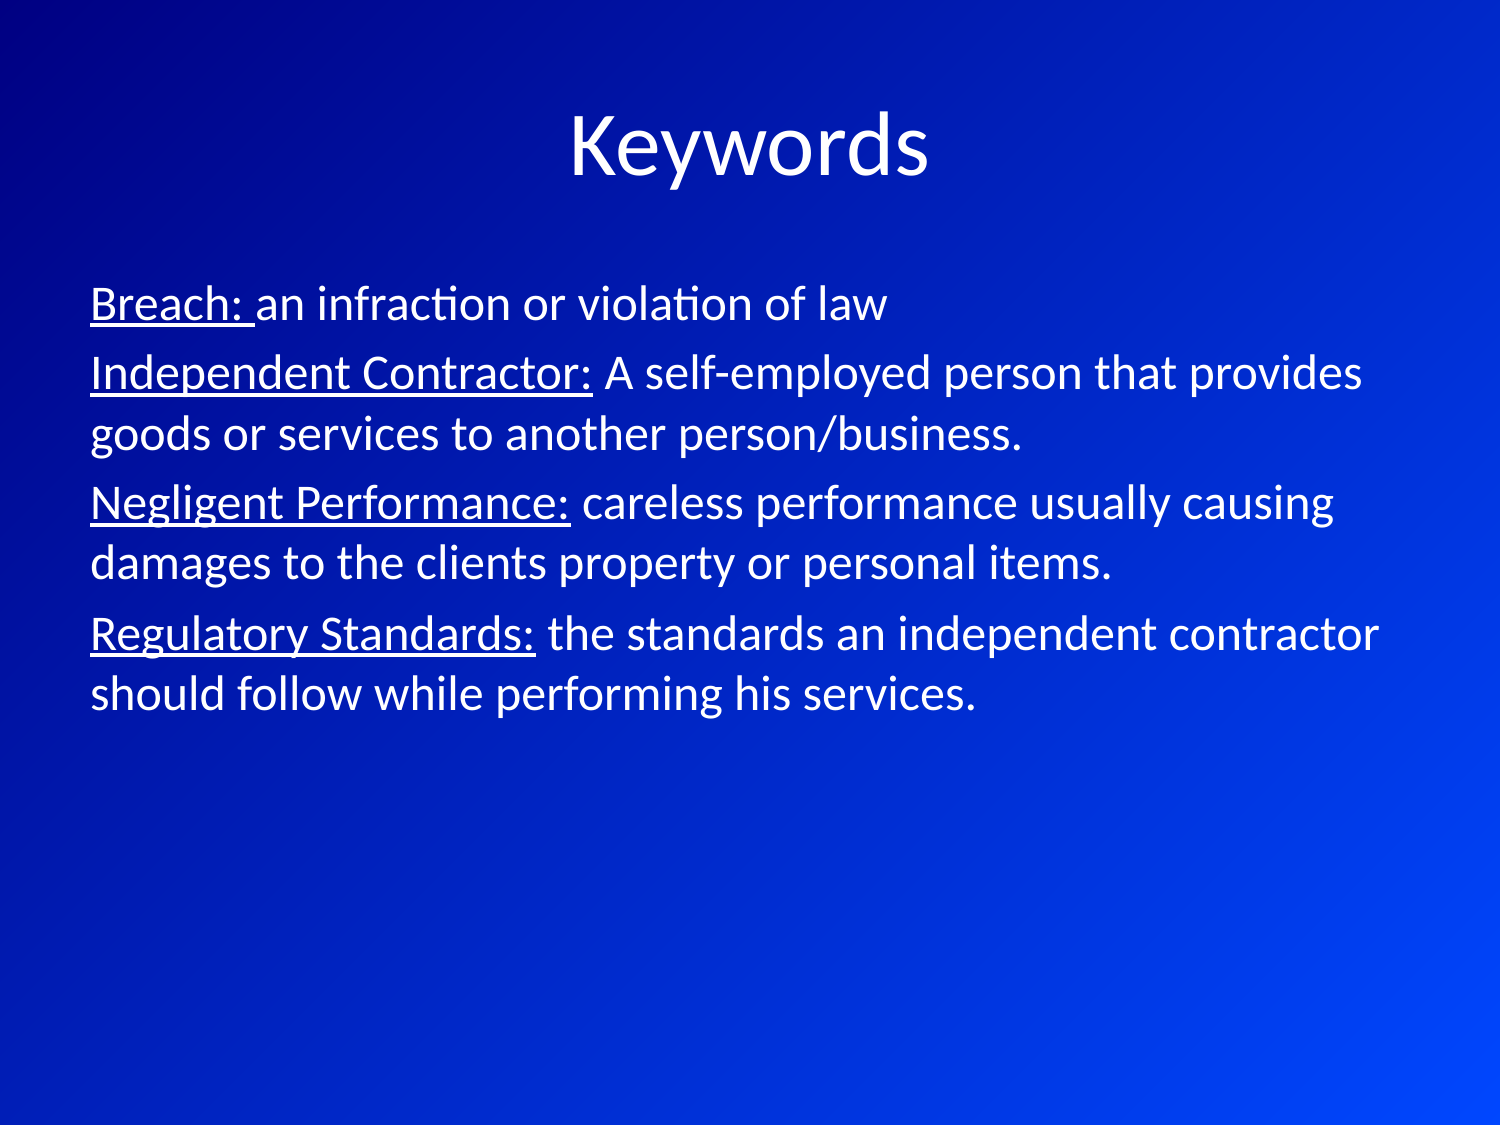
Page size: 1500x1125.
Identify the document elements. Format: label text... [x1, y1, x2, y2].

list Breach: an infraction or violation of law Independent Contractor: A self-employed person that provides goods or services to another person/business. Negligent Performance: careless performance usually causing damages to the clients property or personal items. Regulatory Standards: the standards an independent contractor should follow while performing his services. [75, 262, 1425, 1005]
title Keywords [75, 45, 1425, 233]
